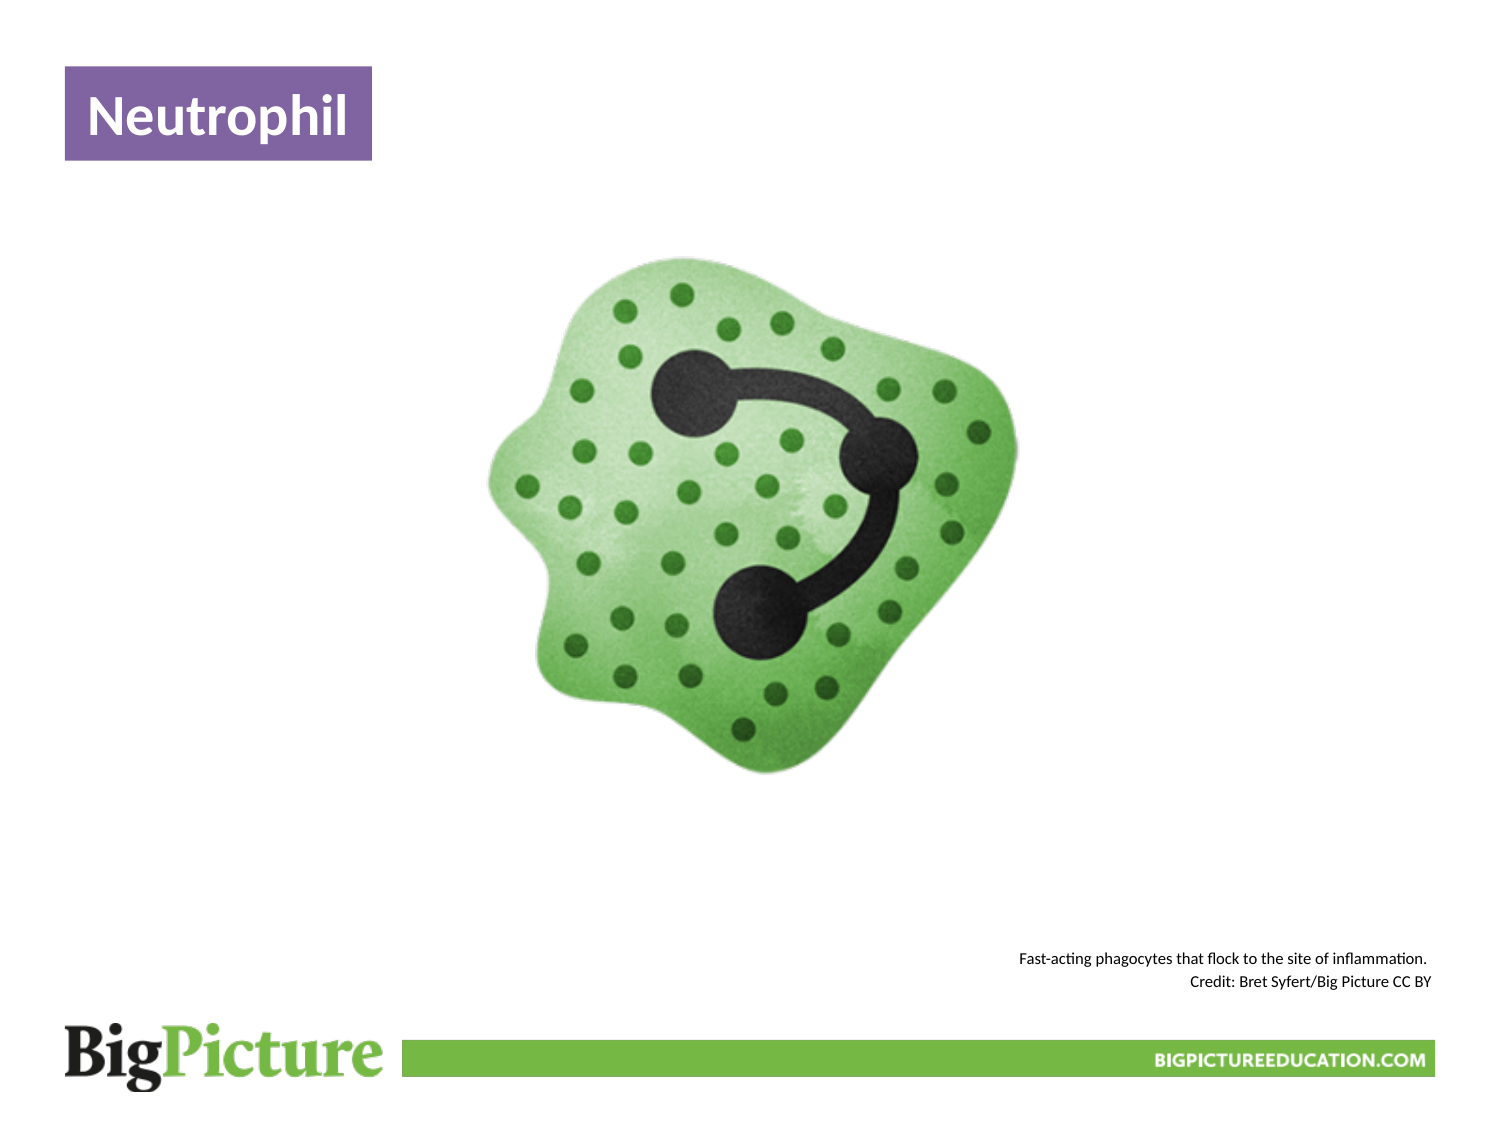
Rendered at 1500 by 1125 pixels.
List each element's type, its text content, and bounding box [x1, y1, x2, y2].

text_box [63, 64, 72, 100]
text_box Neutrophil [72, 63, 384, 100]
picture [2, 101, 1500, 946]
text_box Fast-acting phagocytes that flock to the site of inflammation. Credit: Bret Syfert/Big Picture CC BY [64, 955, 1447, 1012]
picture [64, 1022, 1436, 1092]
